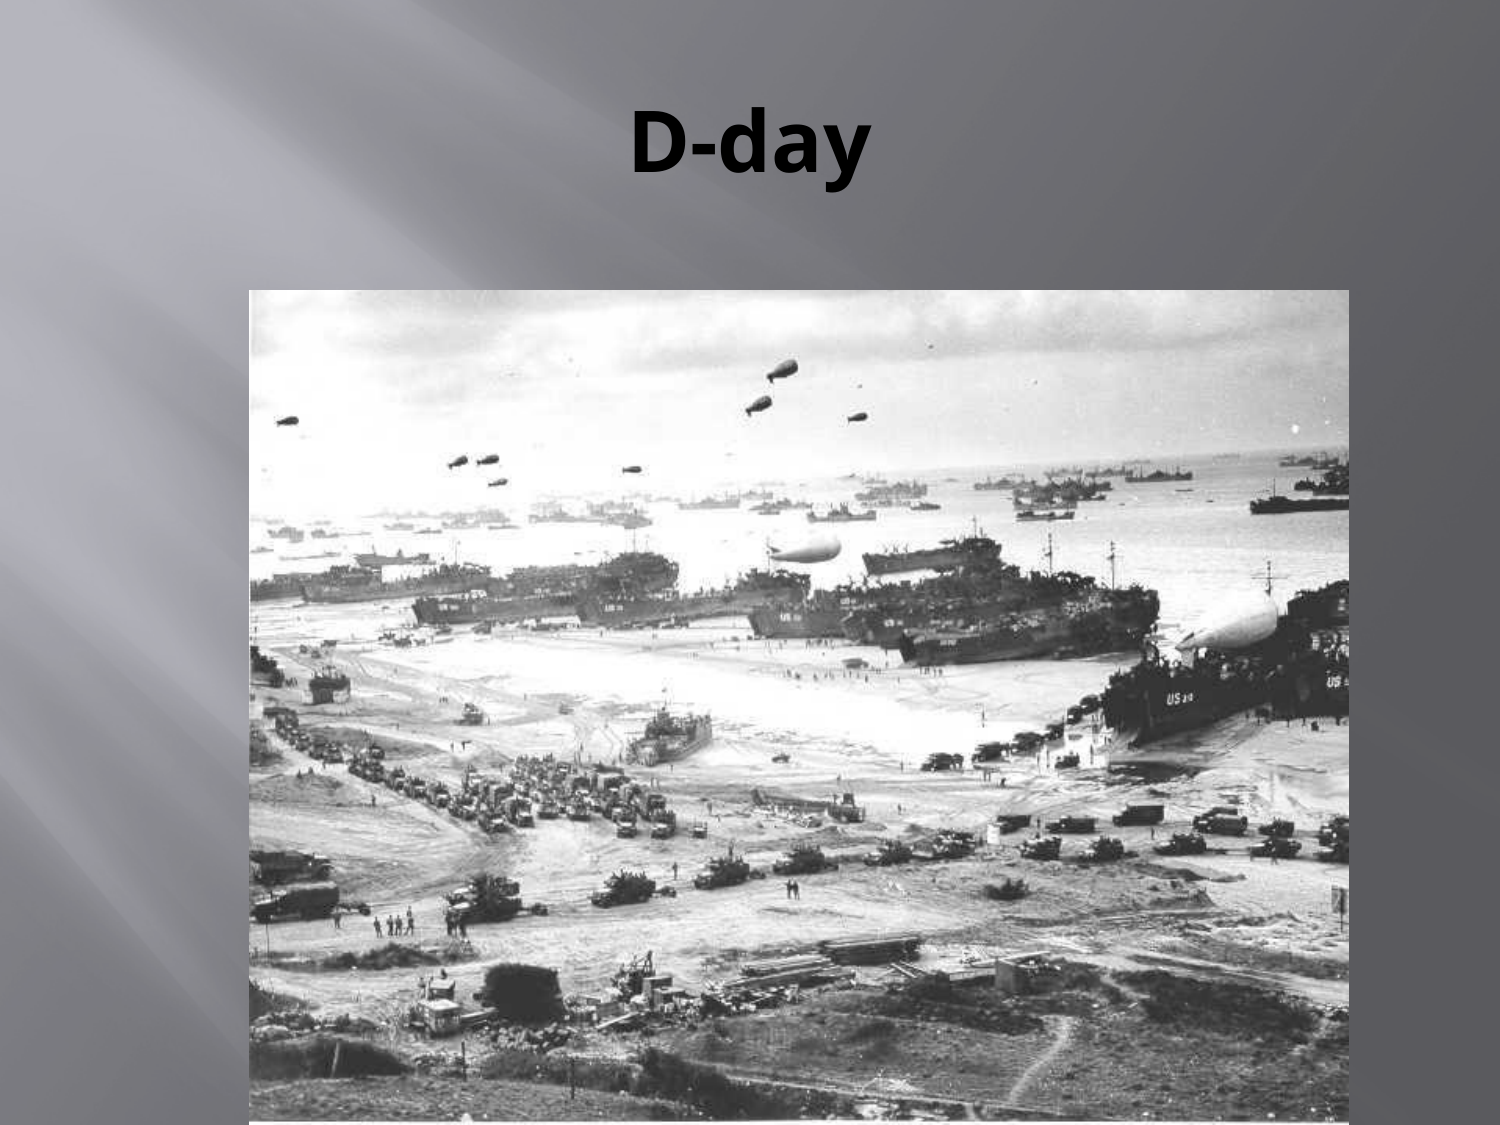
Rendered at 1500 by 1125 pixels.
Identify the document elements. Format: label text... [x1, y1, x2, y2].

picture [249, 290, 1349, 1125]
title D-day [75, 45, 1425, 233]
